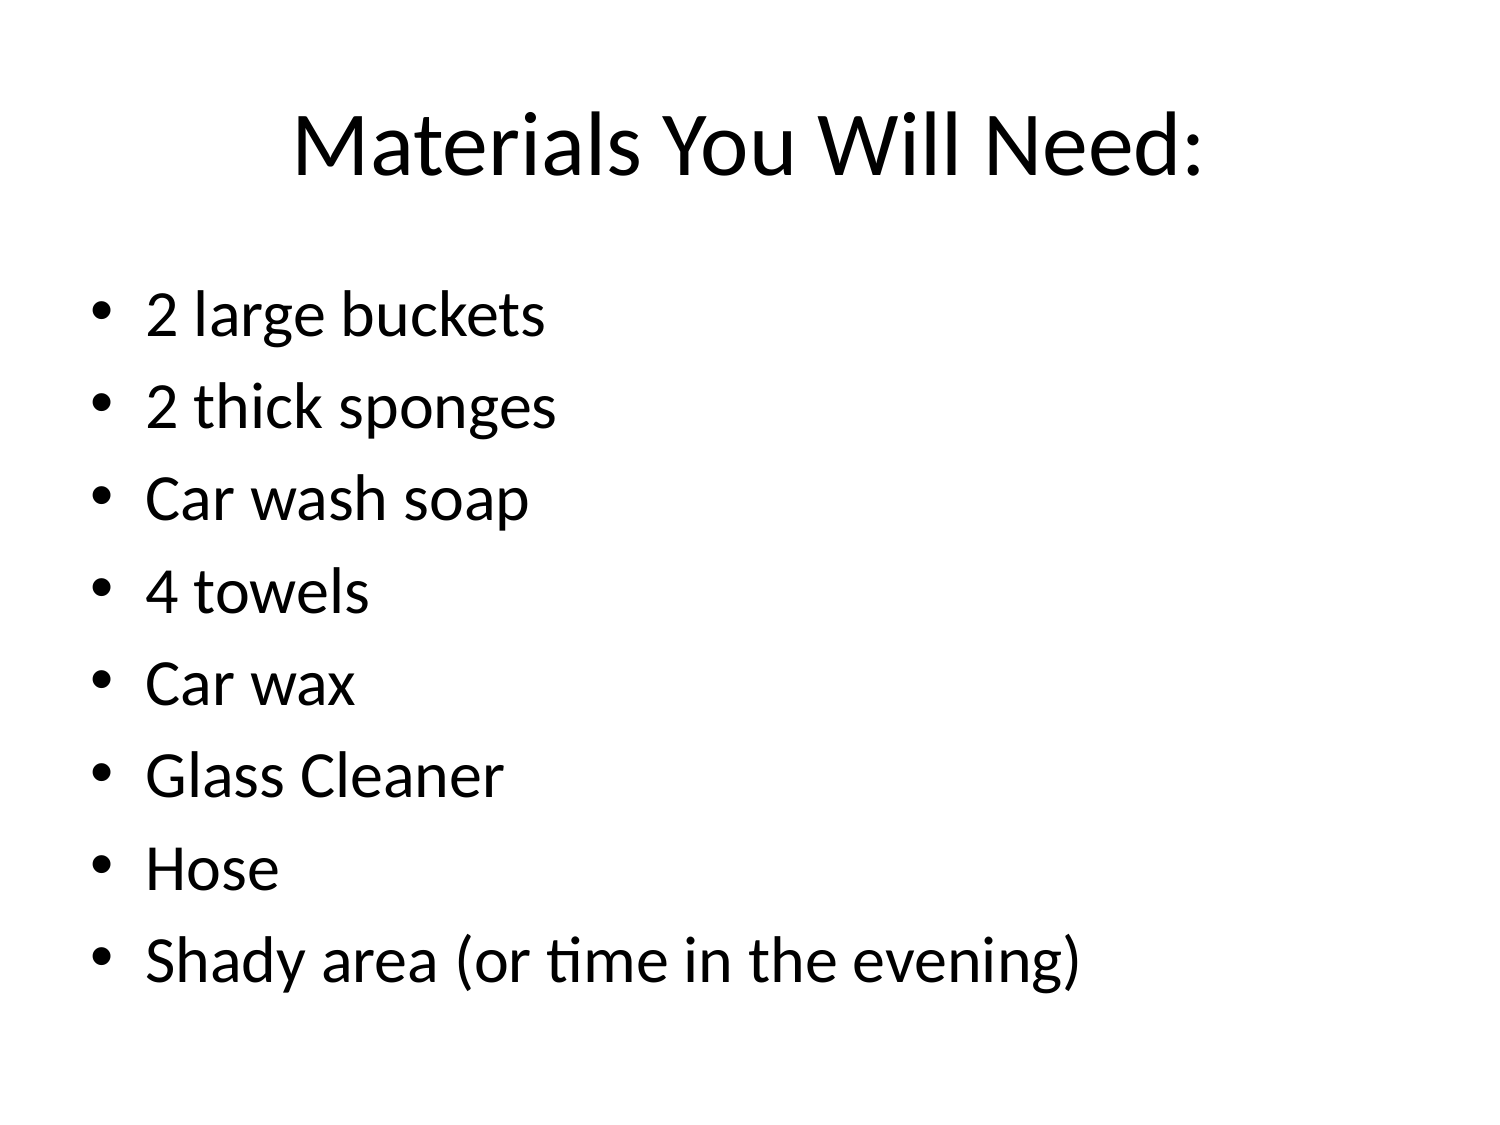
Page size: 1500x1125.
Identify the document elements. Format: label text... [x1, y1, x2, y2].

list 2 large buckets 2 thick sponges Car wash soap 4 towels Car wax Glass Cleaner Hose Shady area (or time in the evening) [75, 262, 1425, 1005]
title Materials You Will Need: [75, 45, 1425, 233]
